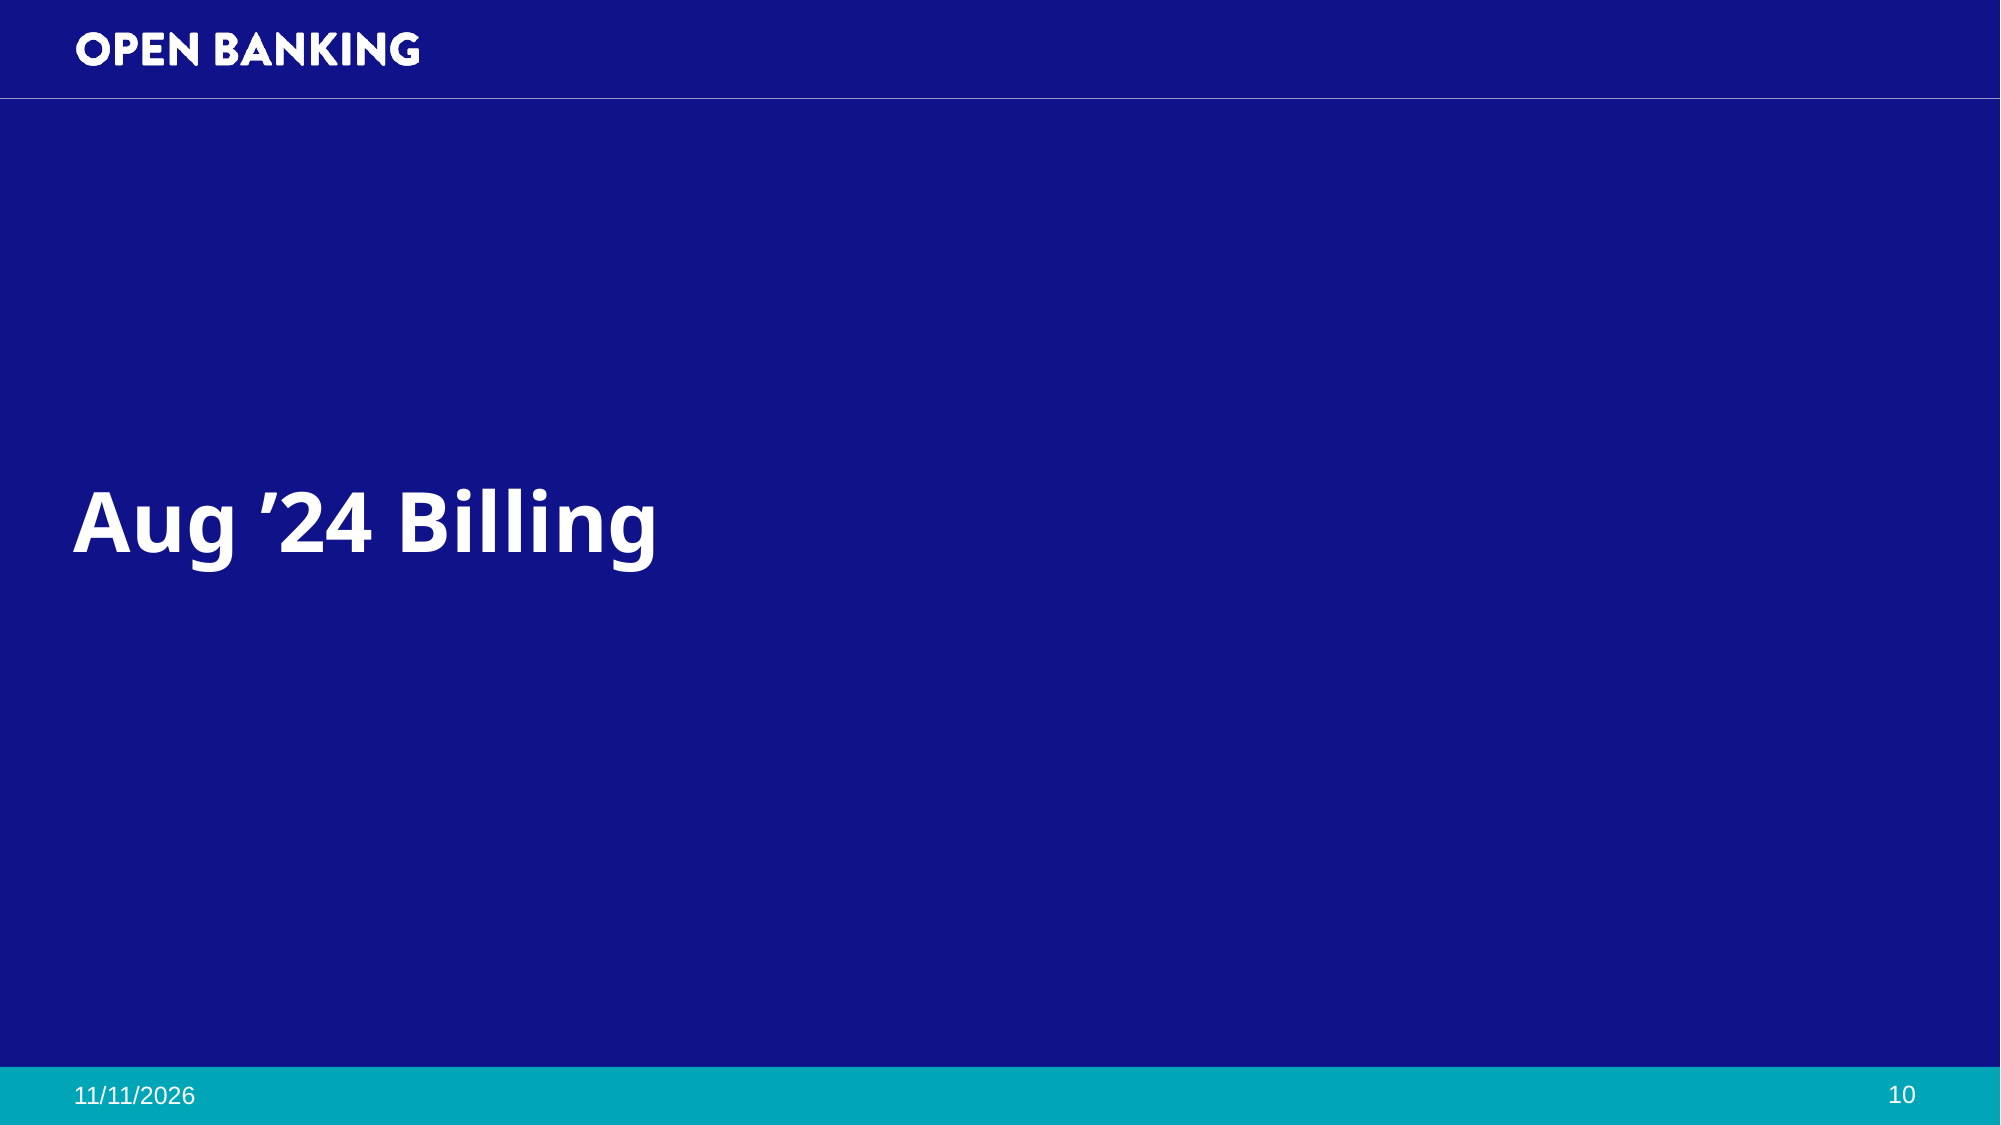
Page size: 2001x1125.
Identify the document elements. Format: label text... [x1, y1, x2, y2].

footer [662, 1064, 1338, 1124]
title Aug ’24 Billing [59, 372, 1750, 576]
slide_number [59, 1065, 509, 1125]
slide_number 10 [1412, 1064, 1932, 1124]
picture [43, 0, 452, 99]
